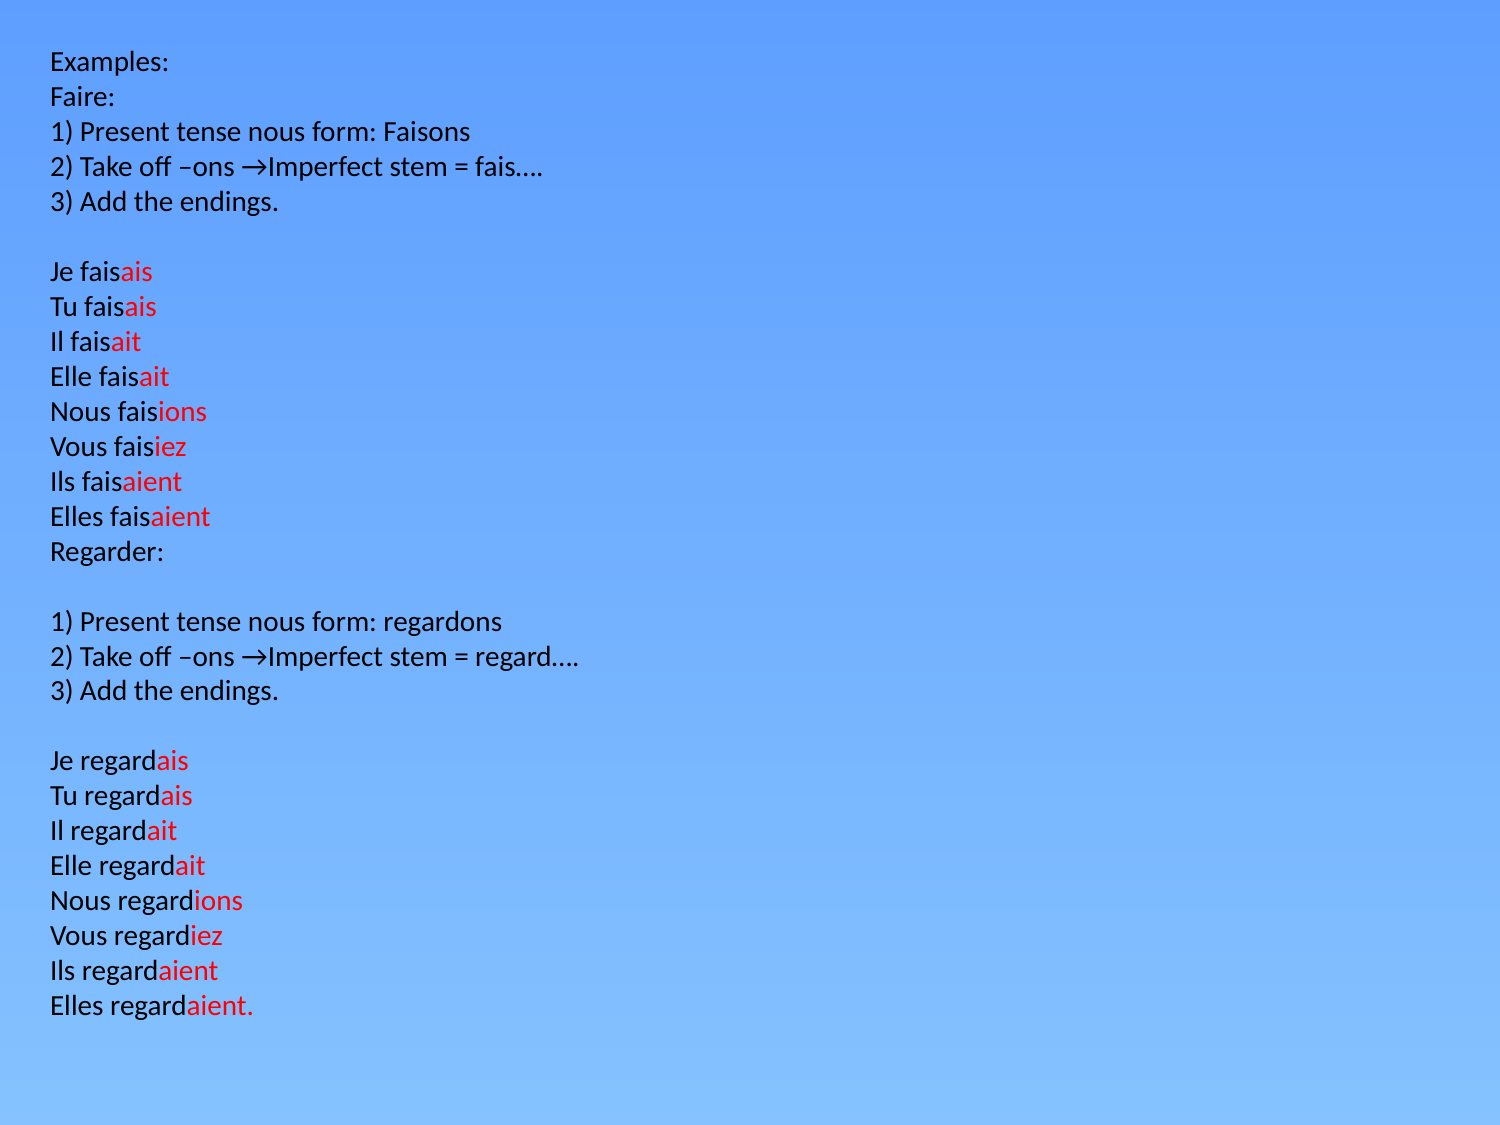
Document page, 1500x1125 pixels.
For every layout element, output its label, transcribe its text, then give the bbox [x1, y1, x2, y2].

text_box Examples: Faire: 1) Present tense nous form: Faisons 2) Take off –ons →Imperfect stem = fais…. 3) Add the endings. Je faisais Tu faisais Il faisait Elle faisait Nous faisions Vous faisiez Ils faisaient Elles faisaient Regarder: 1) Present tense nous form: regardons 2) Take off –ons →Imperfect stem = regard…. 3) Add the endings. Je regardais Tu regardais Il regardait Elle regardait Nous regardions Vous regardiez Ils regardaient Elles regardaient. [35, 35, 1465, 1125]
